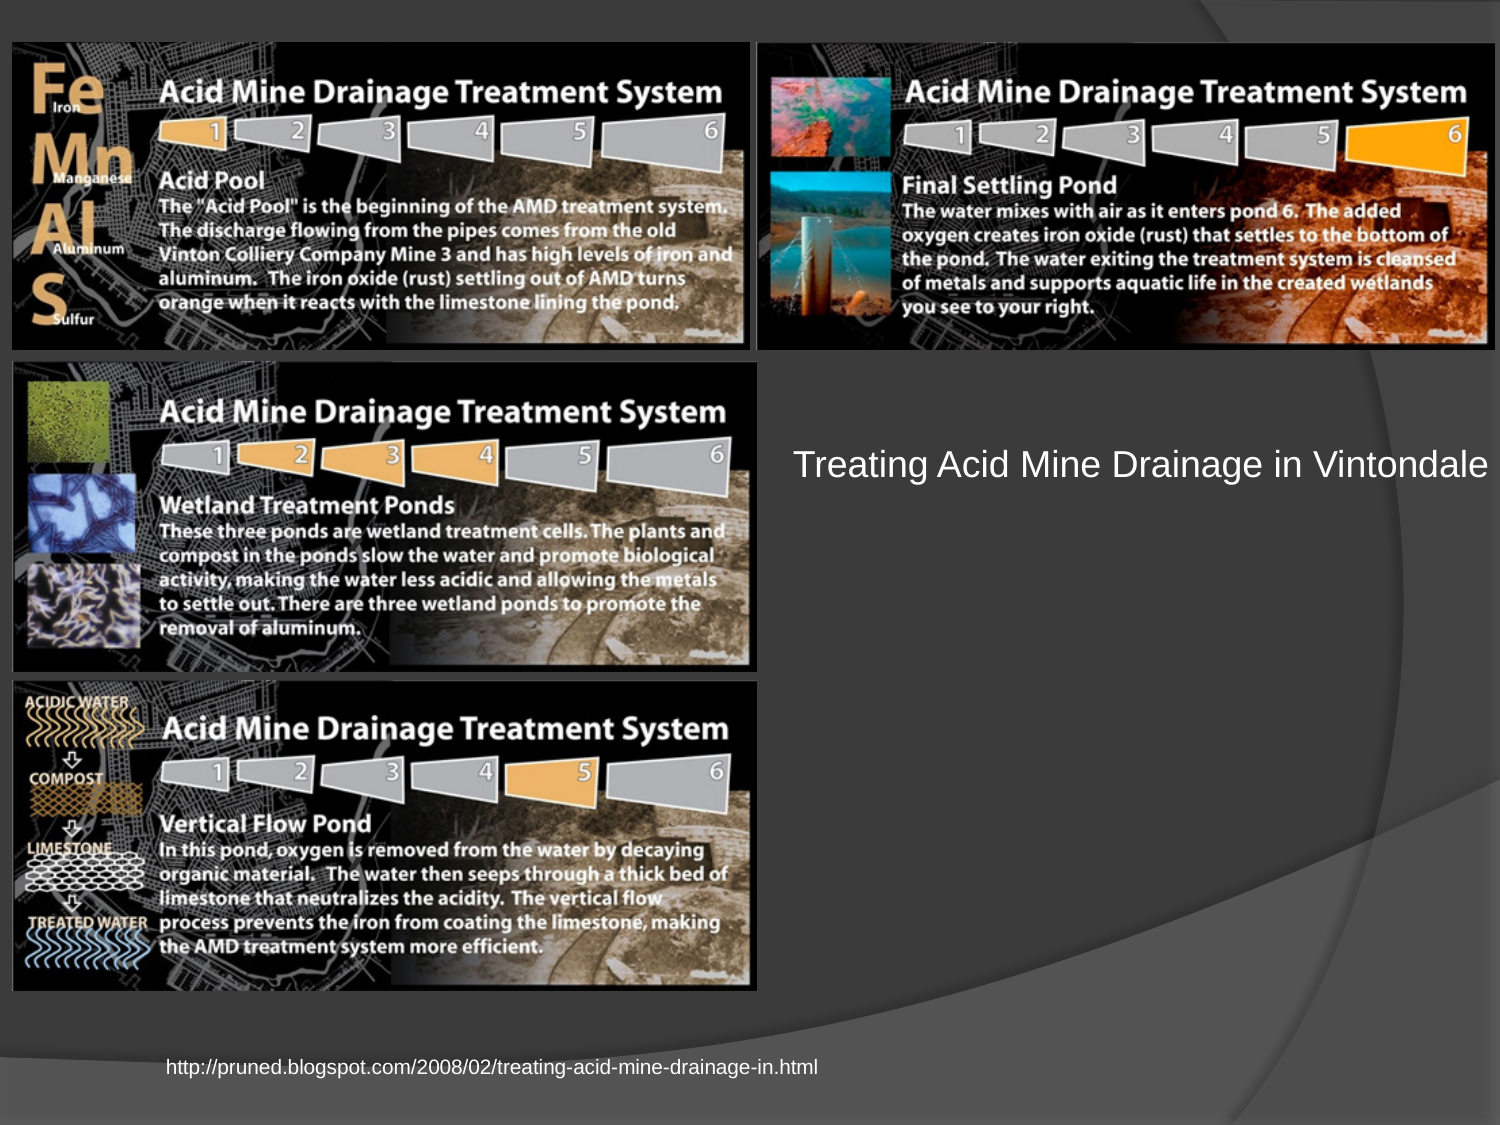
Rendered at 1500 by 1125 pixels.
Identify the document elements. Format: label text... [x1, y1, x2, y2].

picture [756, 42, 1495, 351]
text_box Treating Acid Mine Drainage in Vintondale [778, 432, 1500, 493]
picture [12, 361, 757, 672]
text_box http://pruned.blogspot.com/2008/02/treating-acid-mine-drainage-in.html [151, 1046, 834, 1087]
picture [12, 680, 757, 991]
picture [12, 42, 748, 351]
